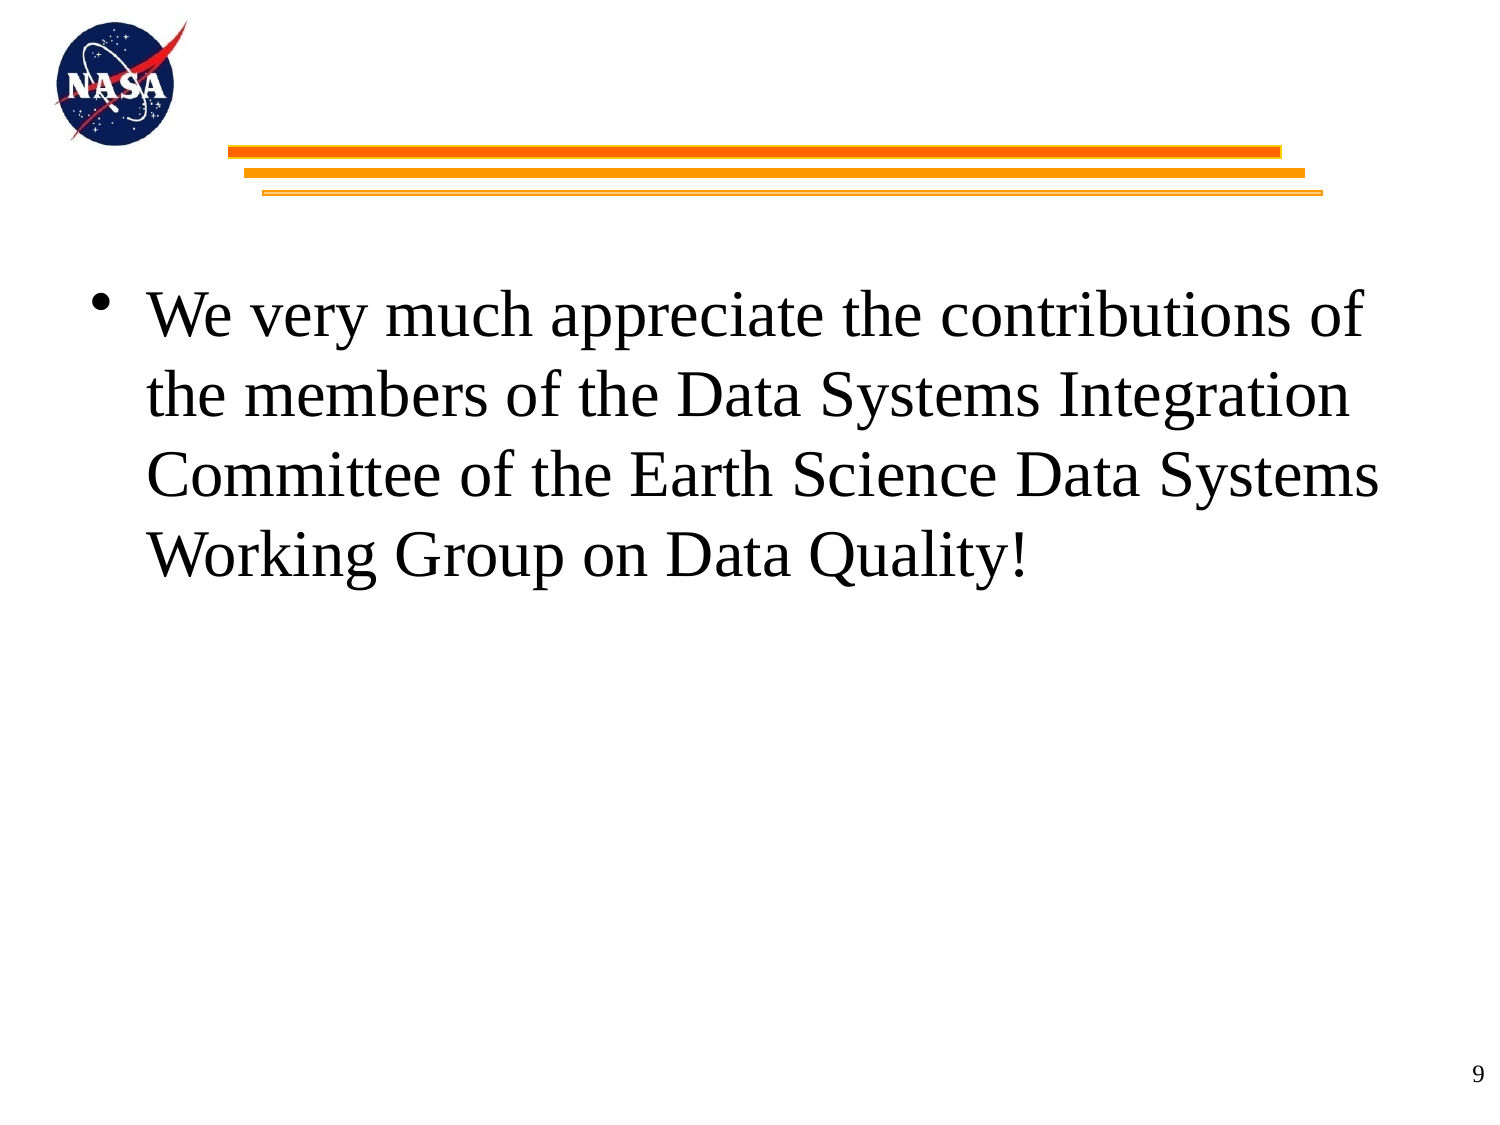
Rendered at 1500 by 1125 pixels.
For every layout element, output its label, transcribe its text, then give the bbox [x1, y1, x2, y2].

picture [0, 0, 228, 160]
slide_number 9 [1187, 1049, 1500, 1125]
list We very much appreciate the contributions of the members of the Data Systems Integration Committee of the Earth Science Data Systems Working Group on Data Quality! [75, 262, 1425, 1005]
